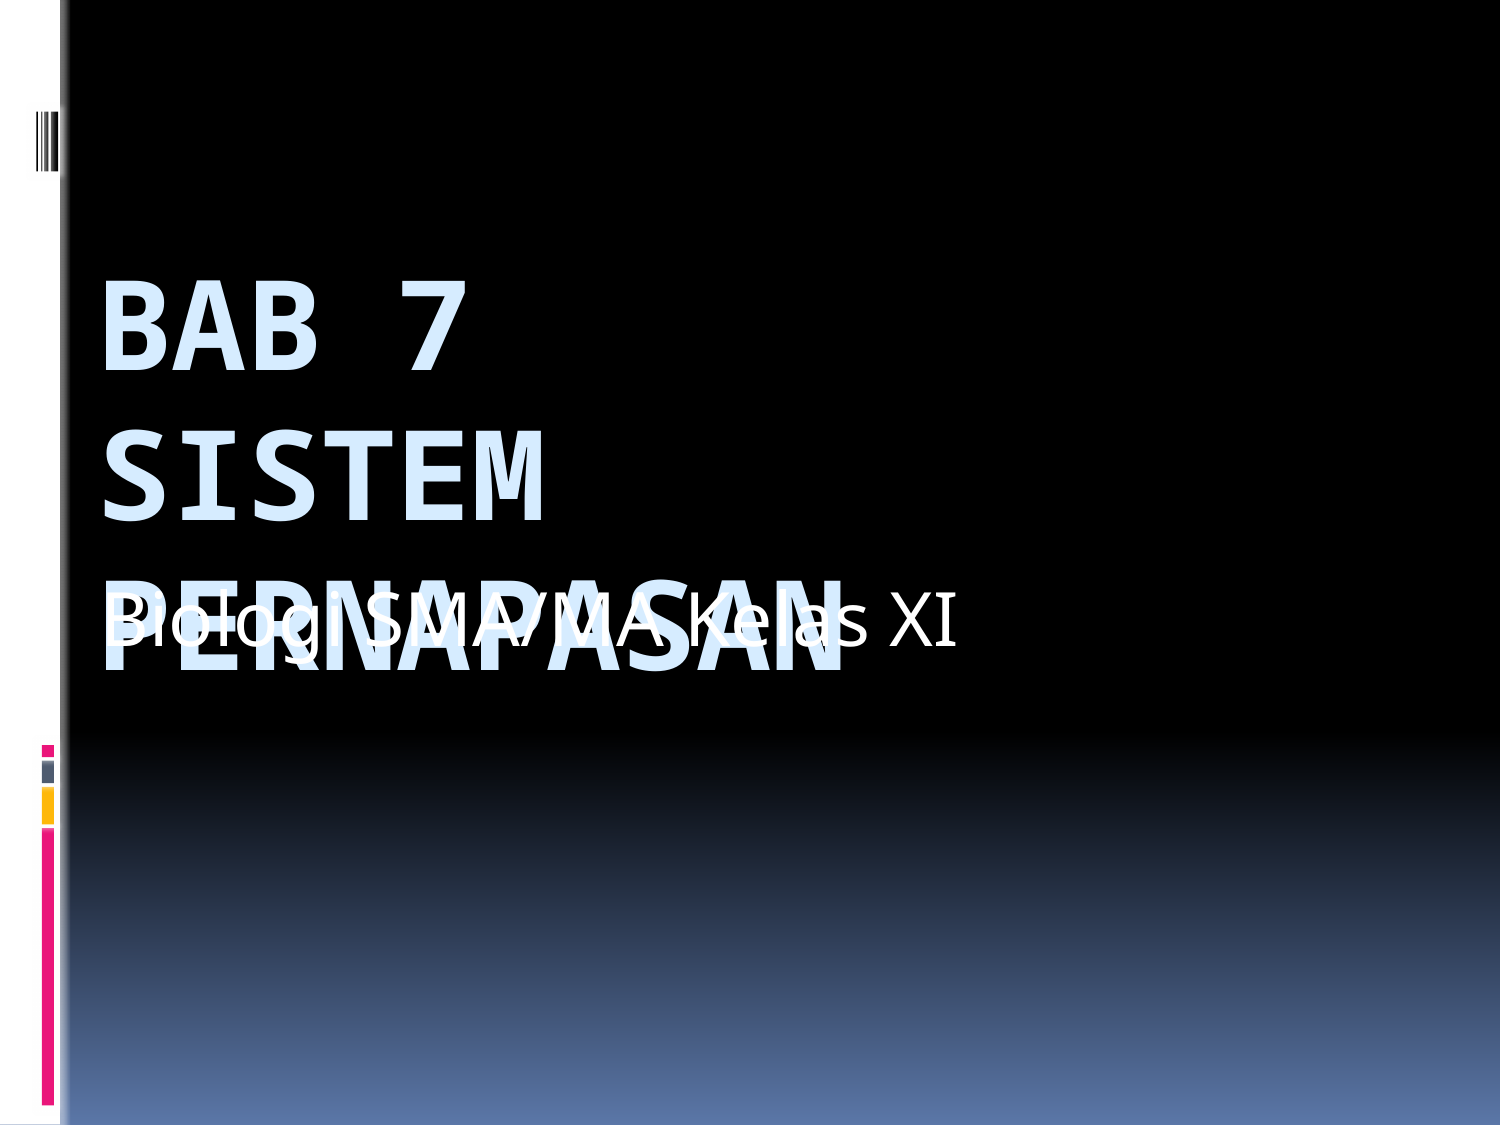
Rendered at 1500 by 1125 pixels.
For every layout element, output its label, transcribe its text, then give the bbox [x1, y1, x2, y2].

title BAB 7 SISTEM PERNAPASAN [82, 238, 1357, 563]
subtitle Biologi SMA/MA Kelas XI [84, 539, 1360, 670]
